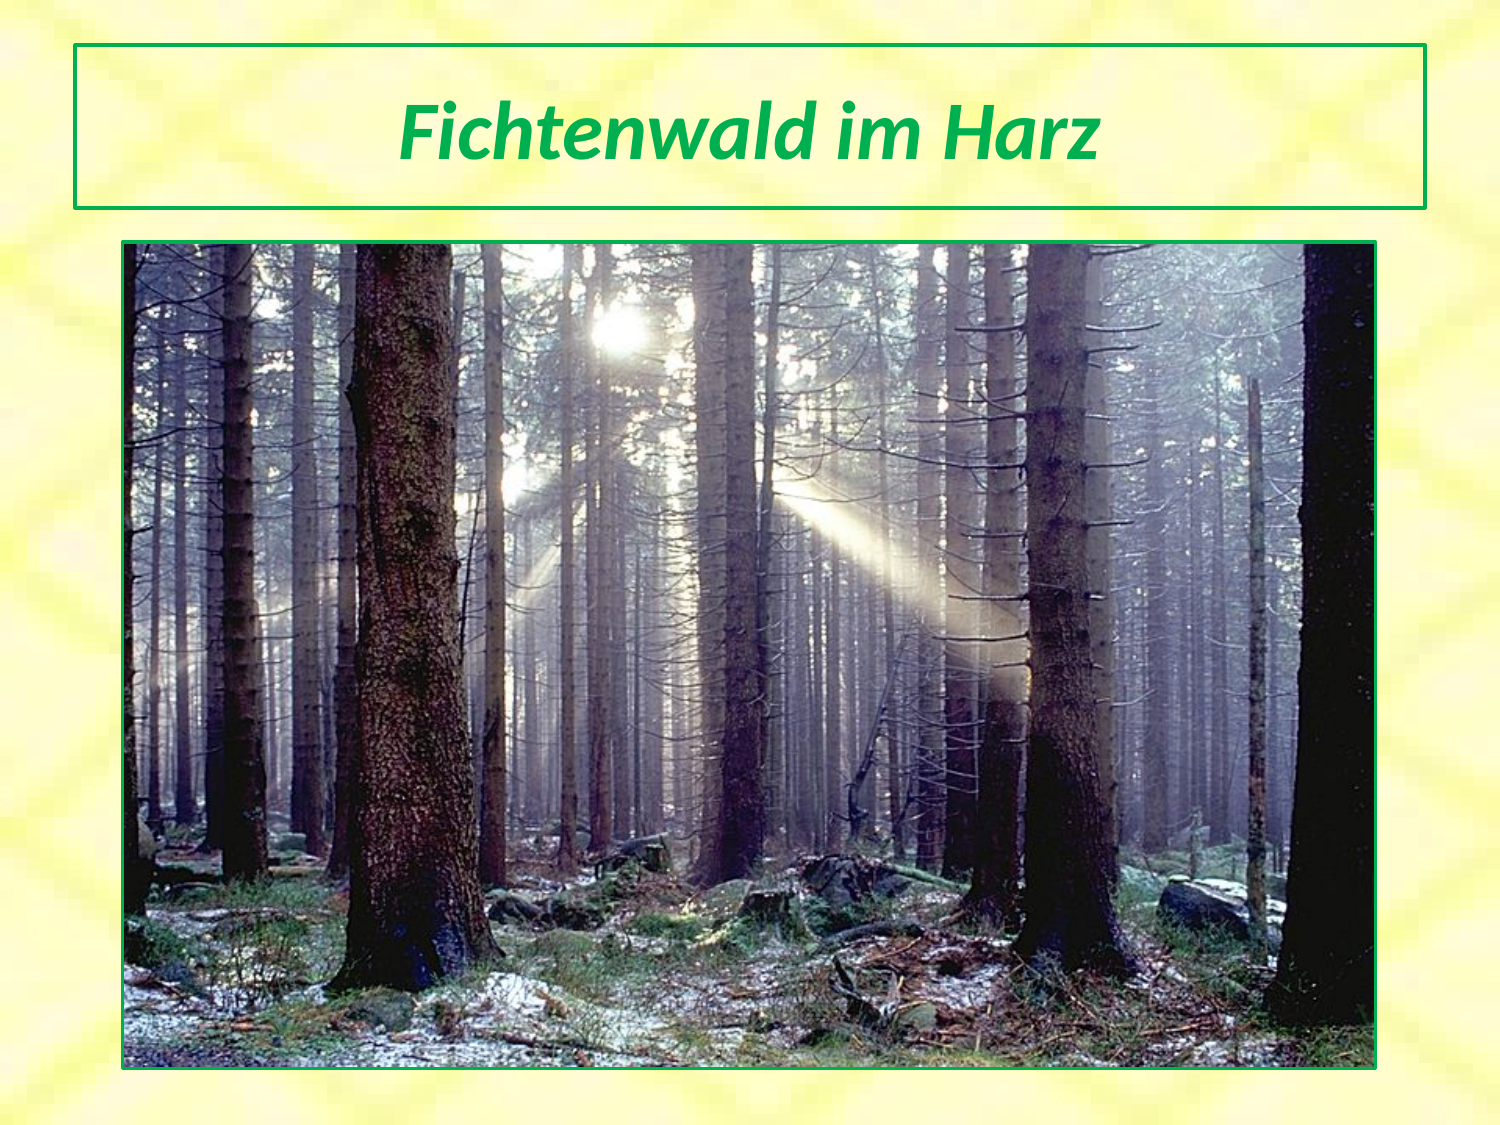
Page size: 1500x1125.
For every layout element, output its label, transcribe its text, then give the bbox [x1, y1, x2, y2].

picture [0, 0, 1500, 1125]
title Fichtenwald im Harz [75, 45, 1425, 209]
